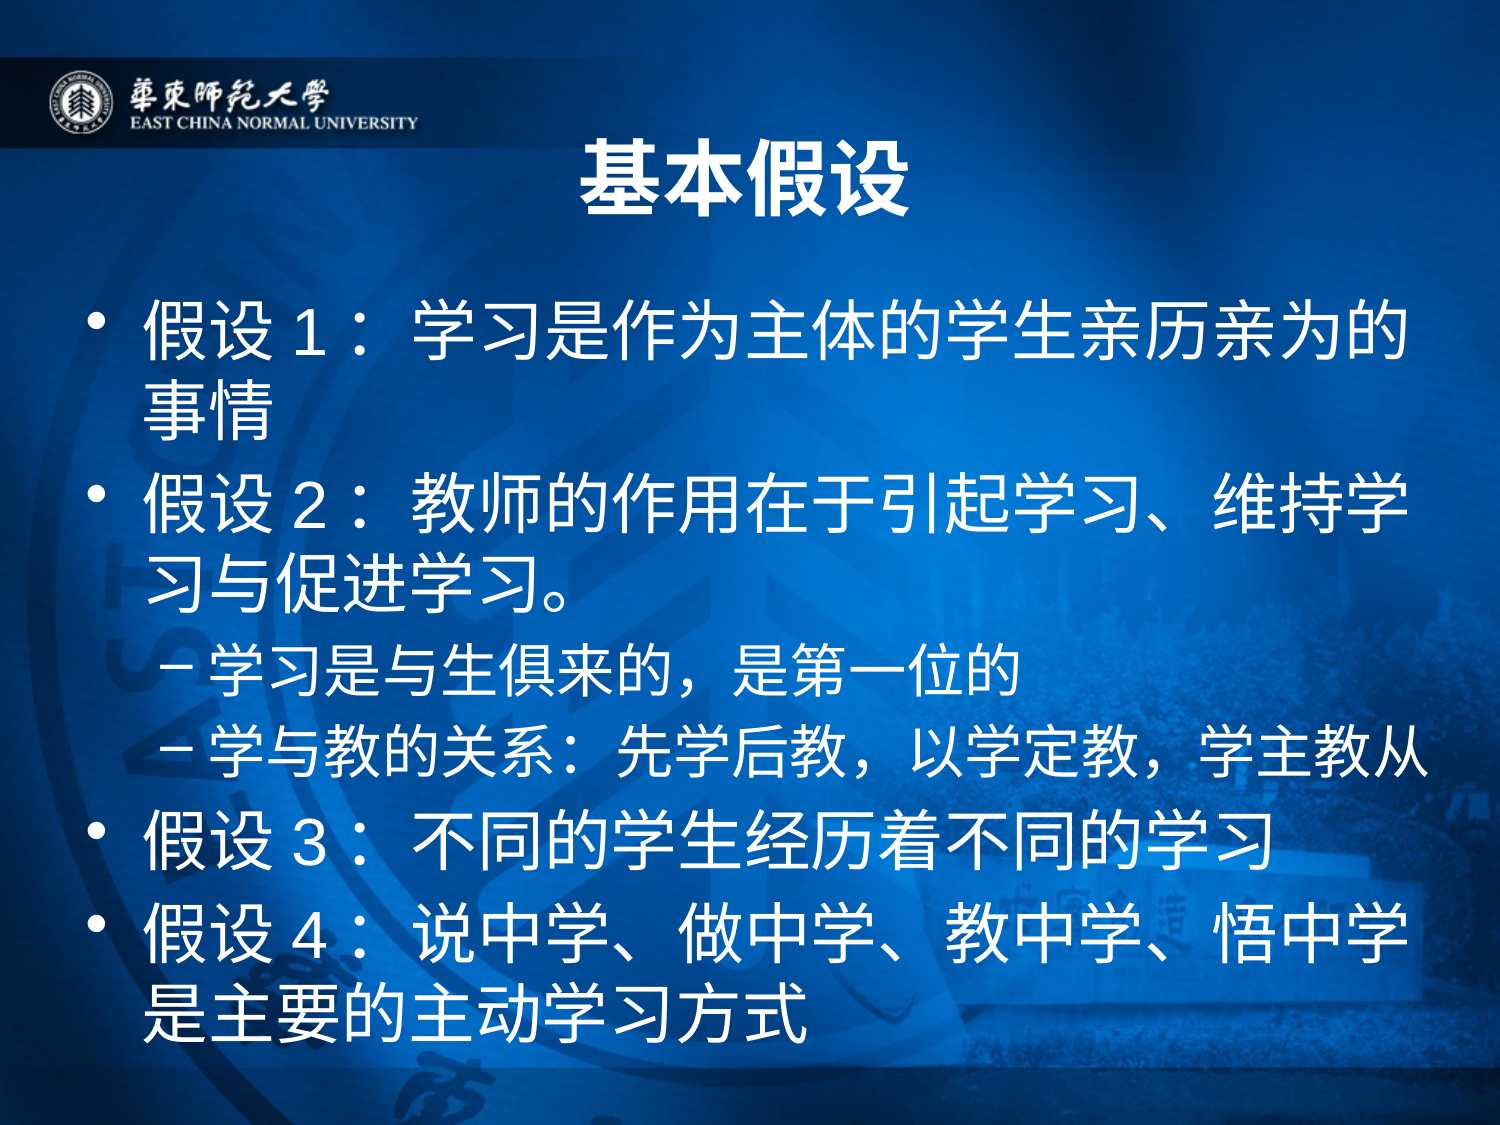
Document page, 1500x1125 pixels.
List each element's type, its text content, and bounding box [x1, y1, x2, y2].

title 基本假设 [70, 81, 1421, 270]
picture [0, 0, 1500, 1125]
list 假设1：学习是作为主体的学生亲历亲为的事情 假设2：教师的作用在于引起学习、维持学习与促进学习。 学习是与生俱来的，是第一位的 学与教的关系：先学后教，以学定教，学主教从 假设3：不同的学生经历着不同的学习 假设4：说中学、做中学、教中学、悟中学是主要的主动学习方式 [70, 281, 1454, 1013]
